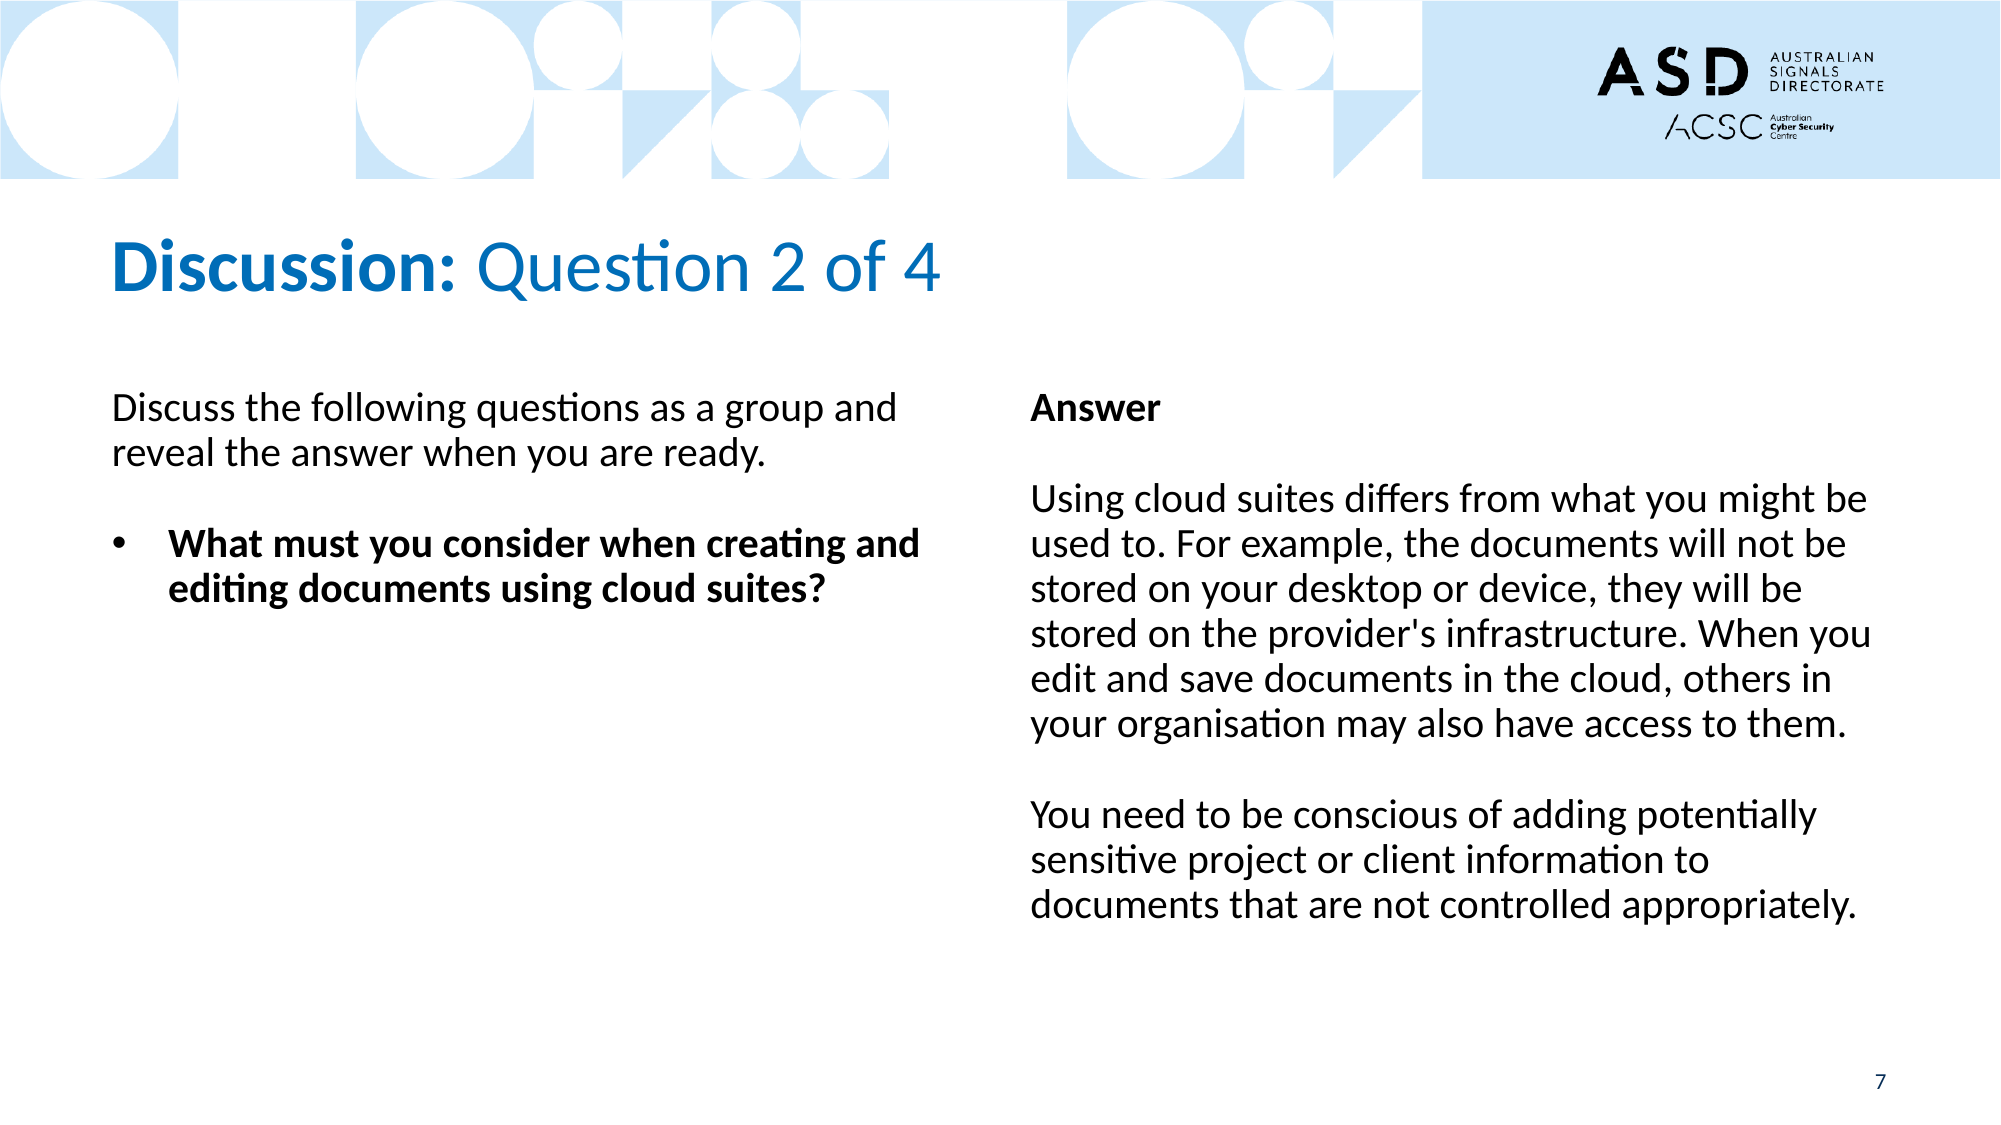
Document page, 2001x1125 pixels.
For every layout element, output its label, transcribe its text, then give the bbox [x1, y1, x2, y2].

slide_number 7 [1799, 1050, 1902, 1111]
list Answer Using cloud suites differs from what you might be used to. For example, the documents will not be stored on your desktop or device, they will be stored on the provider's infrastructure. When you edit and save documents in the cloud, others in your organisation may also have access to them. You need to be conscious of adding potentially sensitive project or client information to documents that are not controlled appropriately. [1015, 378, 1902, 1007]
picture [0, 0, 2001, 179]
list Discuss the following questions as a group and reveal the answer when you are ready. What must you consider when creating and editing documents using cloud suites? [96, 378, 983, 1007]
title Discussion: Question 2 of 4 [96, 207, 1902, 328]
